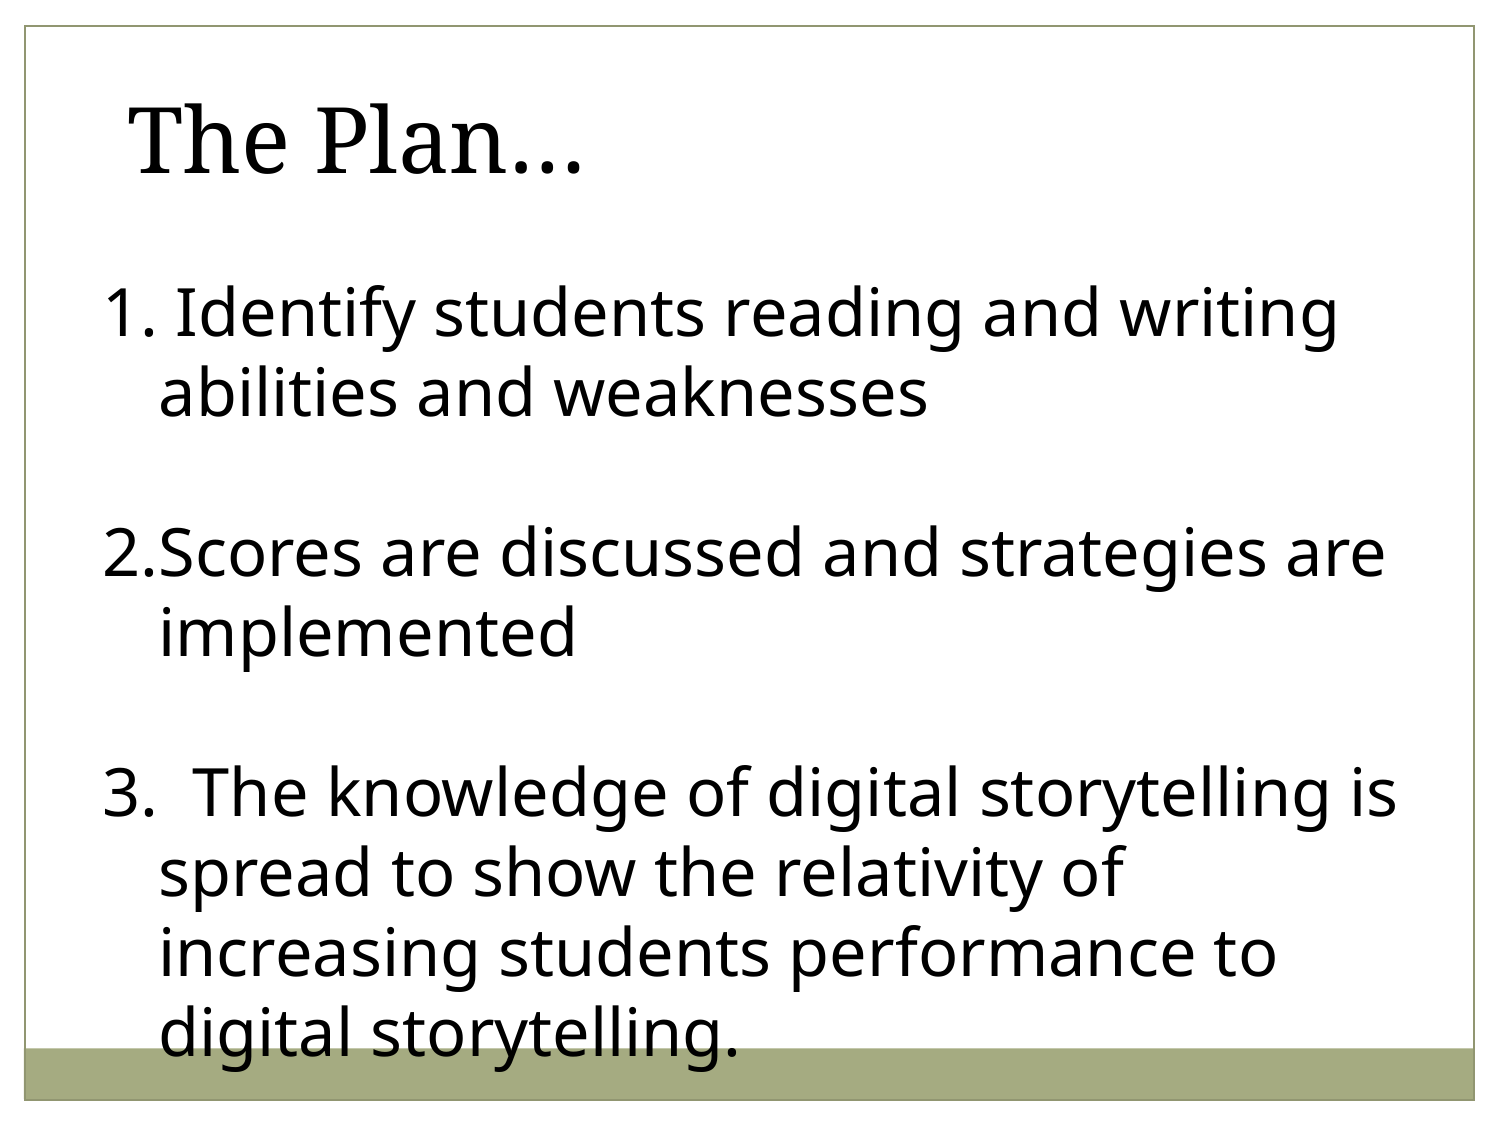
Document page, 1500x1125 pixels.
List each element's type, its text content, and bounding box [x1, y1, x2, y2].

text_box The Plan… [112, 74, 1338, 200]
text_box Identify students reading and writing abilities and weaknesses Scores are discussed and strategies are implemented 3. The knowledge of digital storytelling is spread to show the relativity of increasing students performance to digital storytelling. [87, 262, 1463, 1125]
